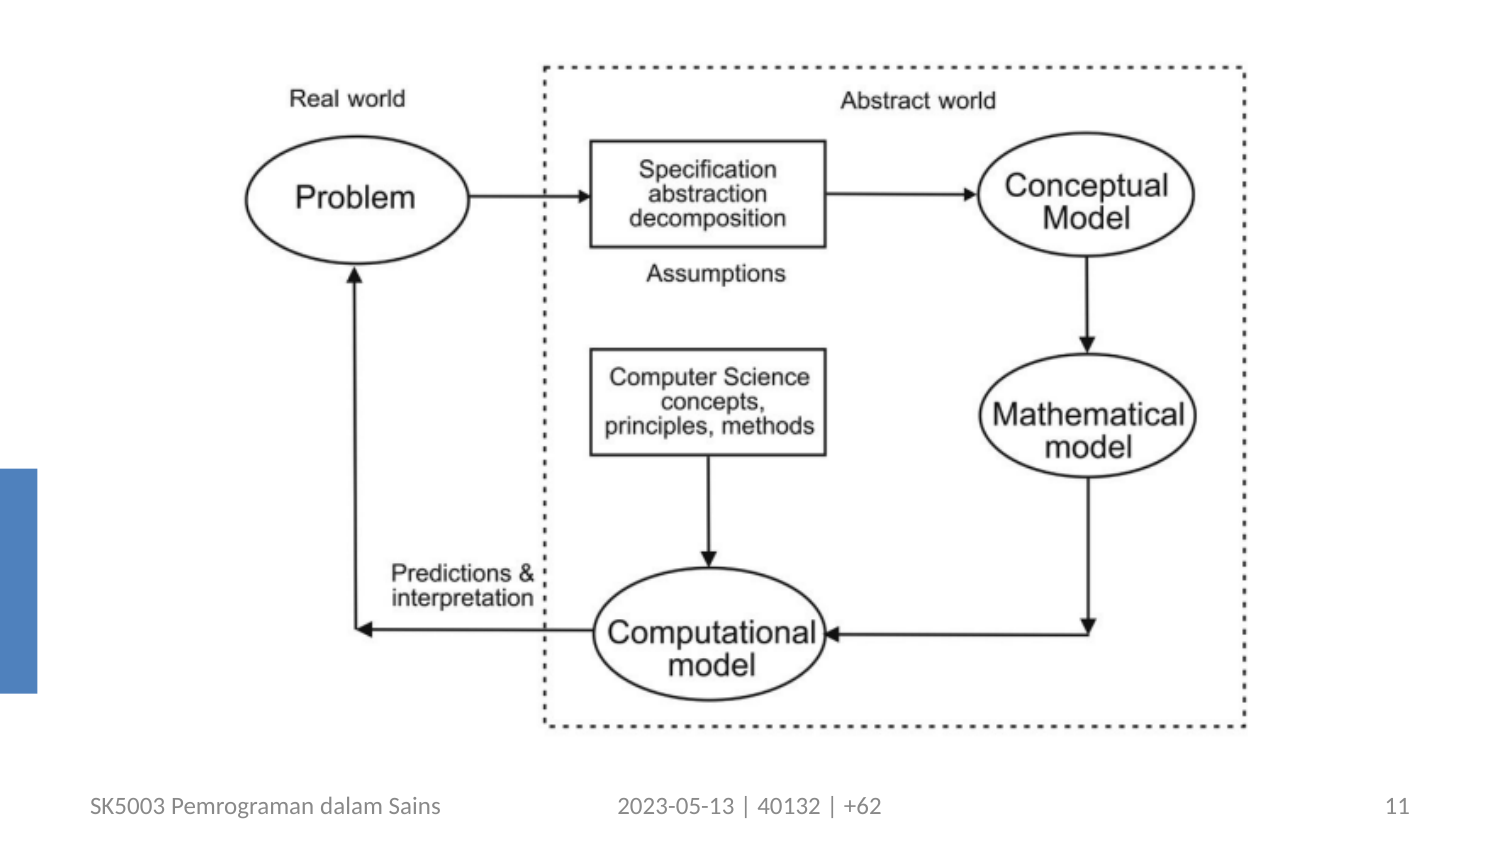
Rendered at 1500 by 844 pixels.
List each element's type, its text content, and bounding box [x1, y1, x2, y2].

slide_number 11 [1074, 782, 1425, 827]
picture [230, 46, 1270, 747]
slide_number SK5003 Pemrograman dalam Sains [75, 782, 463, 827]
footer 2023-05-13 | 40132 | +62 [512, 782, 988, 827]
